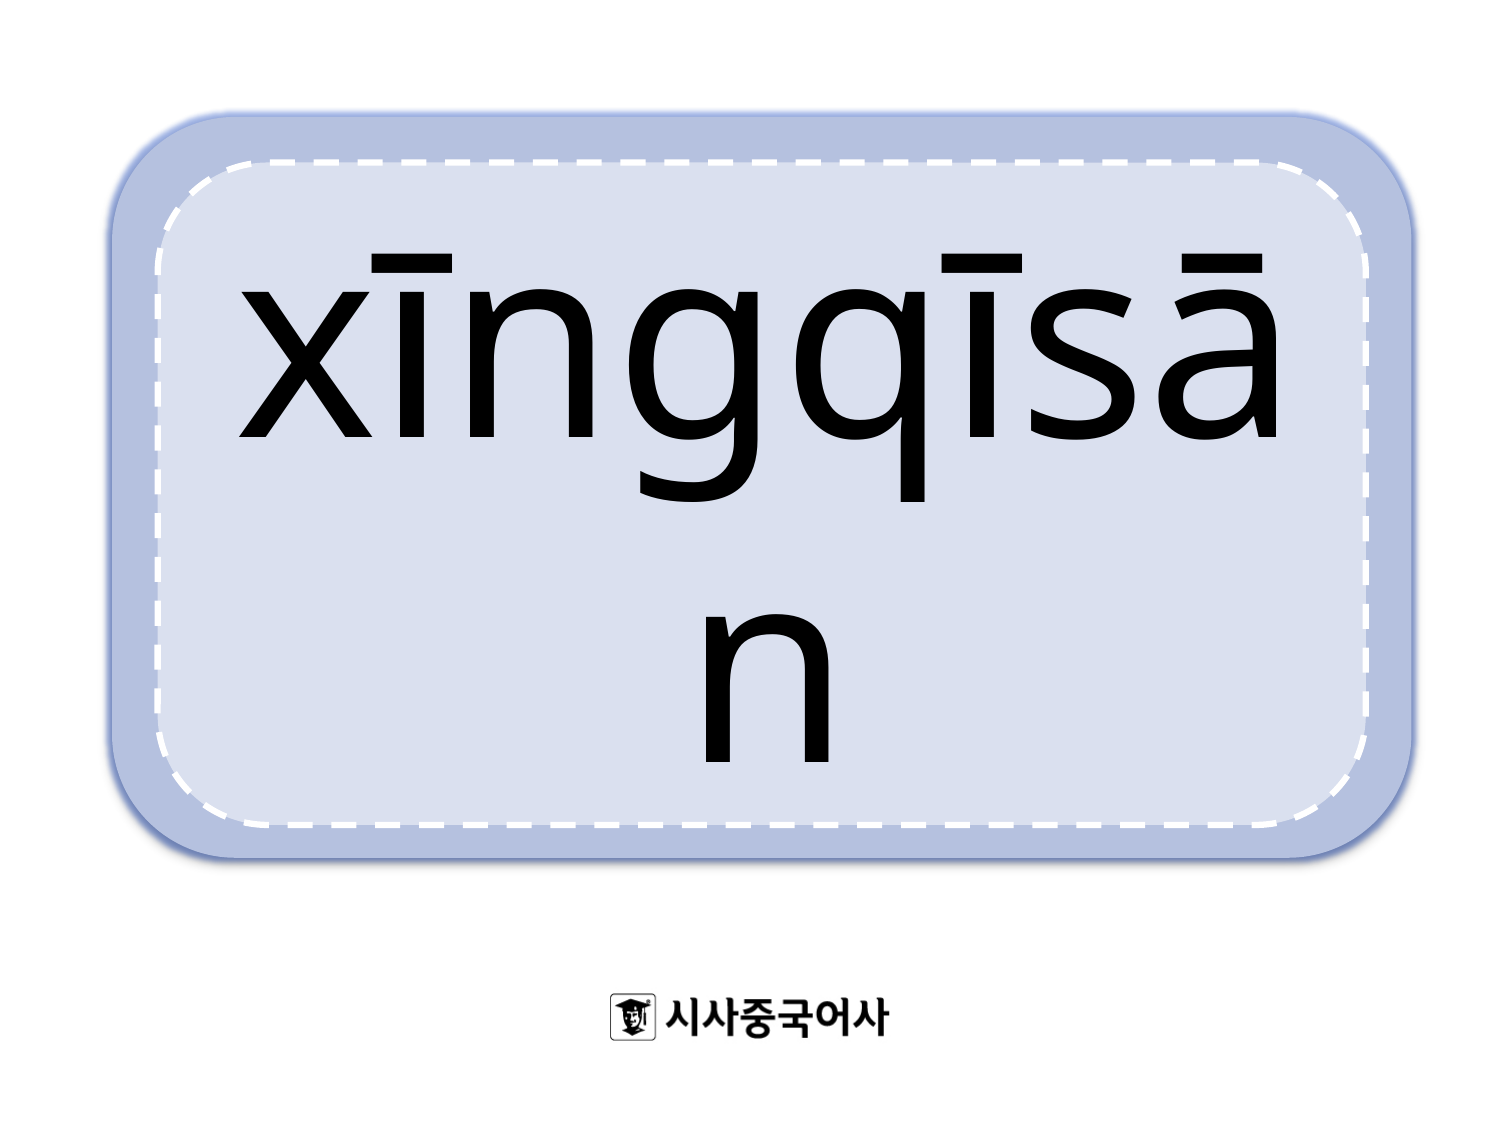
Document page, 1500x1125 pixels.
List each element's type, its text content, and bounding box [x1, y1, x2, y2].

picture [602, 987, 898, 1047]
text_box xīngqīsān [162, 160, 1371, 824]
